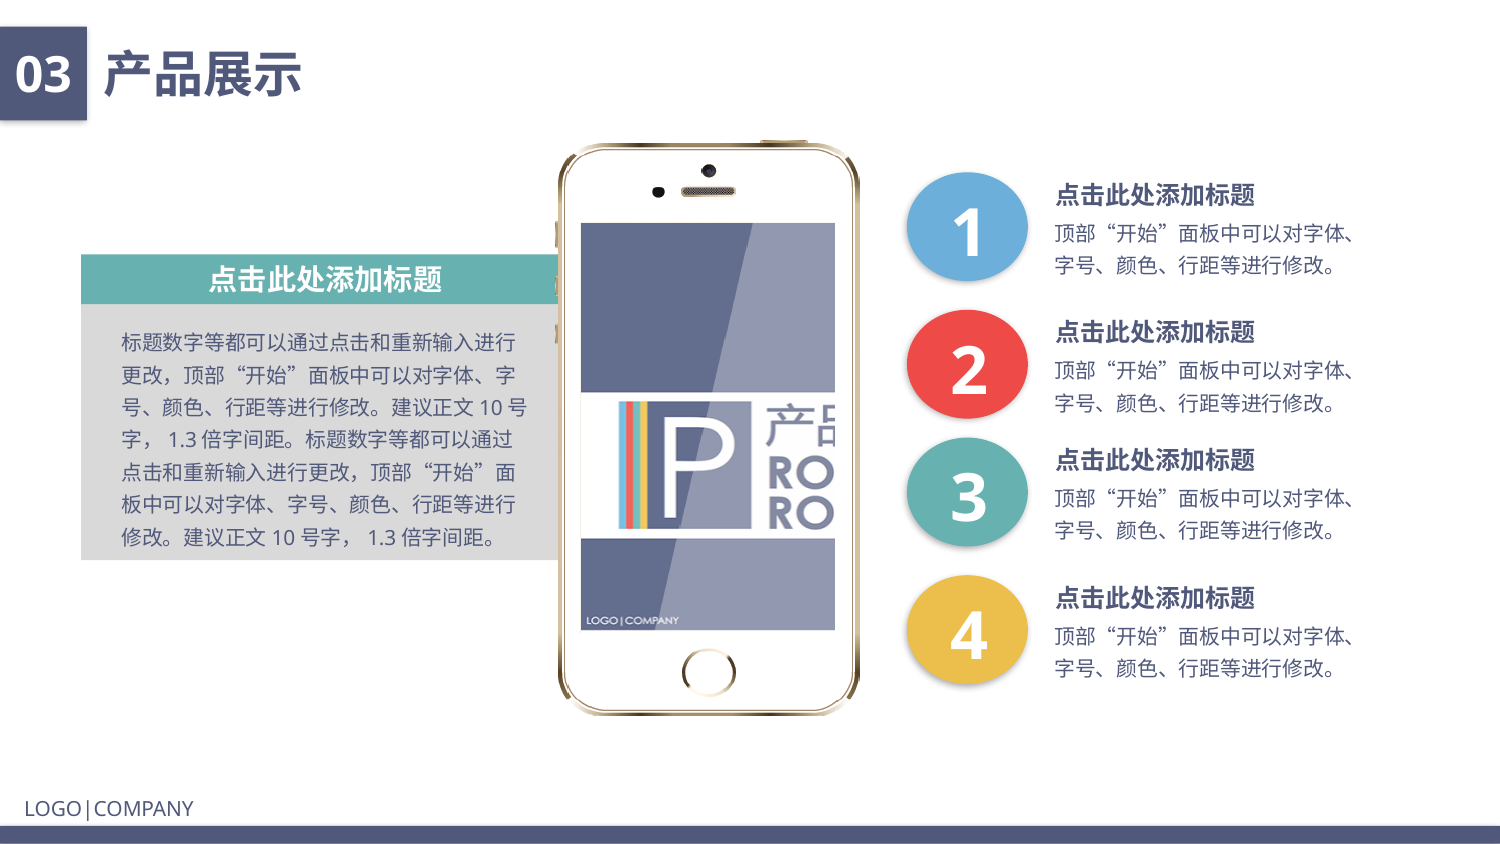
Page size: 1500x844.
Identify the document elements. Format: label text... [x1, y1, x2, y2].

text_box [0, 825, 1500, 844]
text_box [943, 415, 992, 420]
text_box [80, 254, 540, 561]
text_box 顶部“开始”面板中可以对字体、字号、颜色、行距等进行修改。 [1039, 205, 1393, 286]
text_box 4 [935, 585, 999, 681]
text_box 2 [935, 320, 999, 415]
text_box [0, 26, 322, 121]
text_box 1 [935, 182, 999, 278]
text_box [906, 309, 1029, 412]
text_box 顶部“开始”面板中可以对字体、字号、颜色、行距等进行修改。 [1039, 470, 1393, 551]
text_box 3 [935, 447, 999, 543]
text_box [945, 681, 990, 685]
text_box 顶部“开始”面板中可以对字体、字号、颜色、行距等进行修改。 [1039, 343, 1393, 423]
text_box 点击此处添加标题 [1040, 565, 1271, 620]
text_box LOGO|COMPANY [9, 787, 209, 828]
text_box 点击此处添加标题 [1040, 428, 1271, 482]
text_box [945, 278, 990, 282]
text_box [906, 574, 1029, 677]
text_box 点击此处添加标题 [1040, 300, 1271, 354]
text_box [906, 436, 1029, 540]
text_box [545, 140, 861, 716]
text_box [906, 171, 1029, 274]
text_box [944, 543, 991, 548]
text_box 顶部“开始”面板中可以对字体、字号、颜色、行距等进行修改。 [1039, 608, 1393, 688]
text_box 点击此处添加标题 [1040, 162, 1271, 217]
